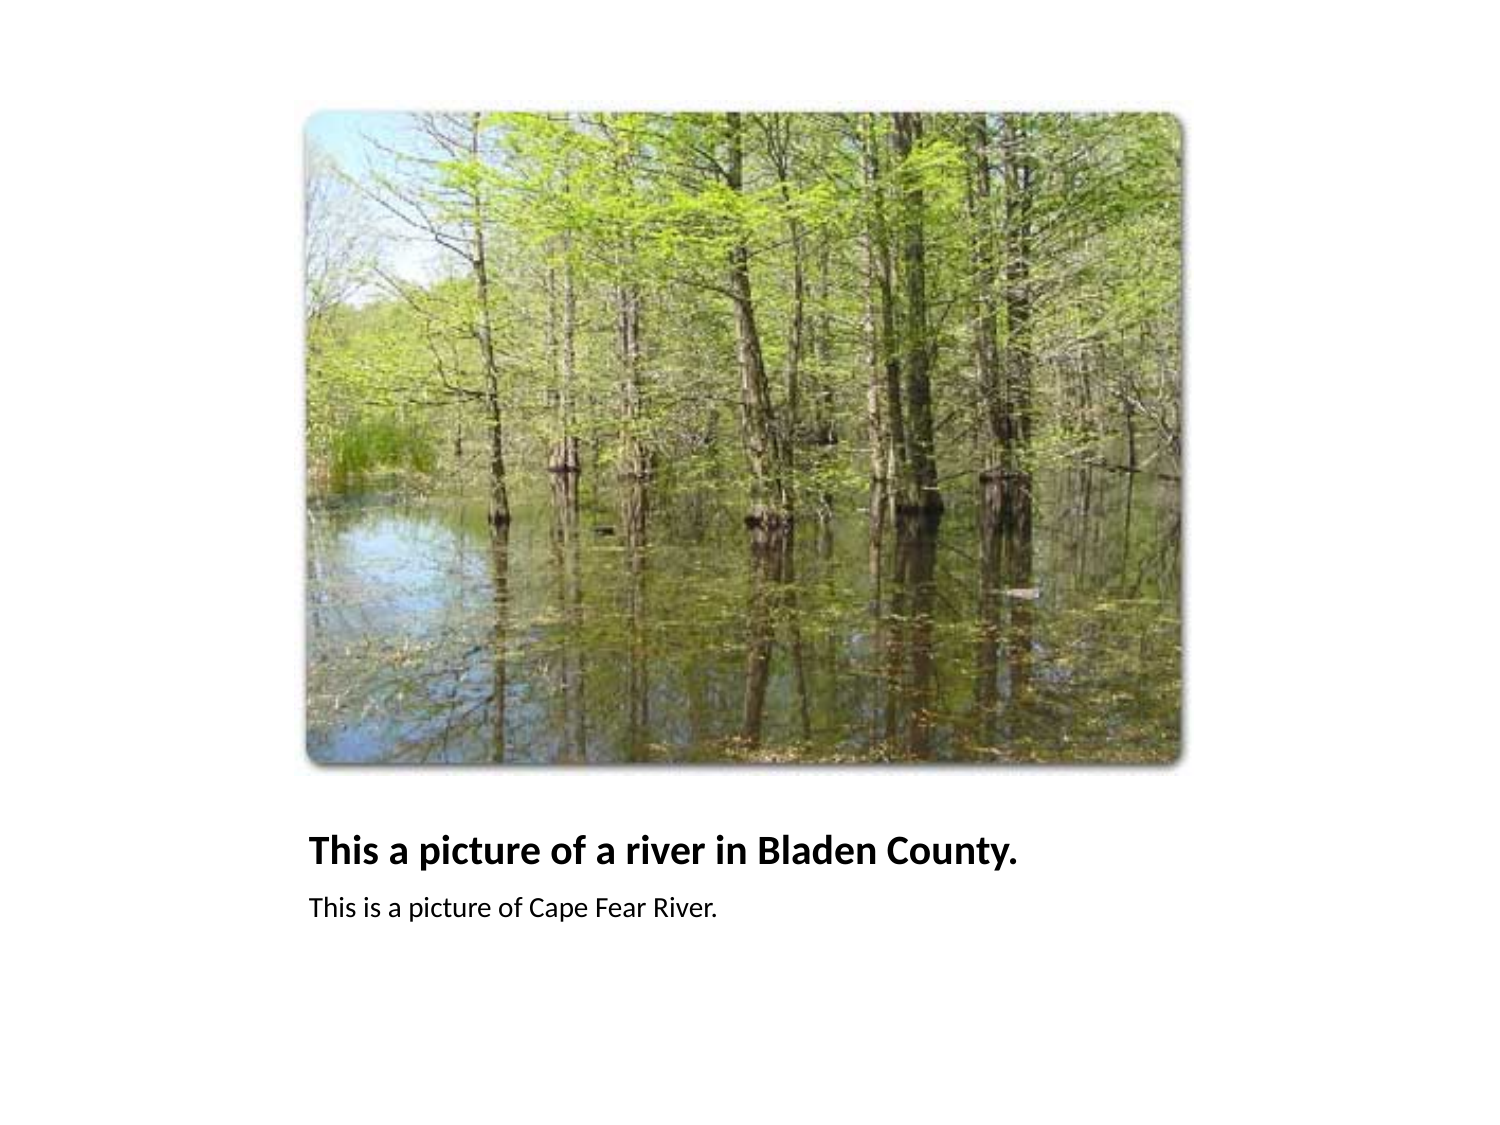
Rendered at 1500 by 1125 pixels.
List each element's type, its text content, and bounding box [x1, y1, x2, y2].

list This is a picture of Cape Fear River. [294, 880, 1194, 1013]
title This a picture of a river in Bladen County. [294, 787, 1194, 880]
picture [293, 100, 1195, 776]
